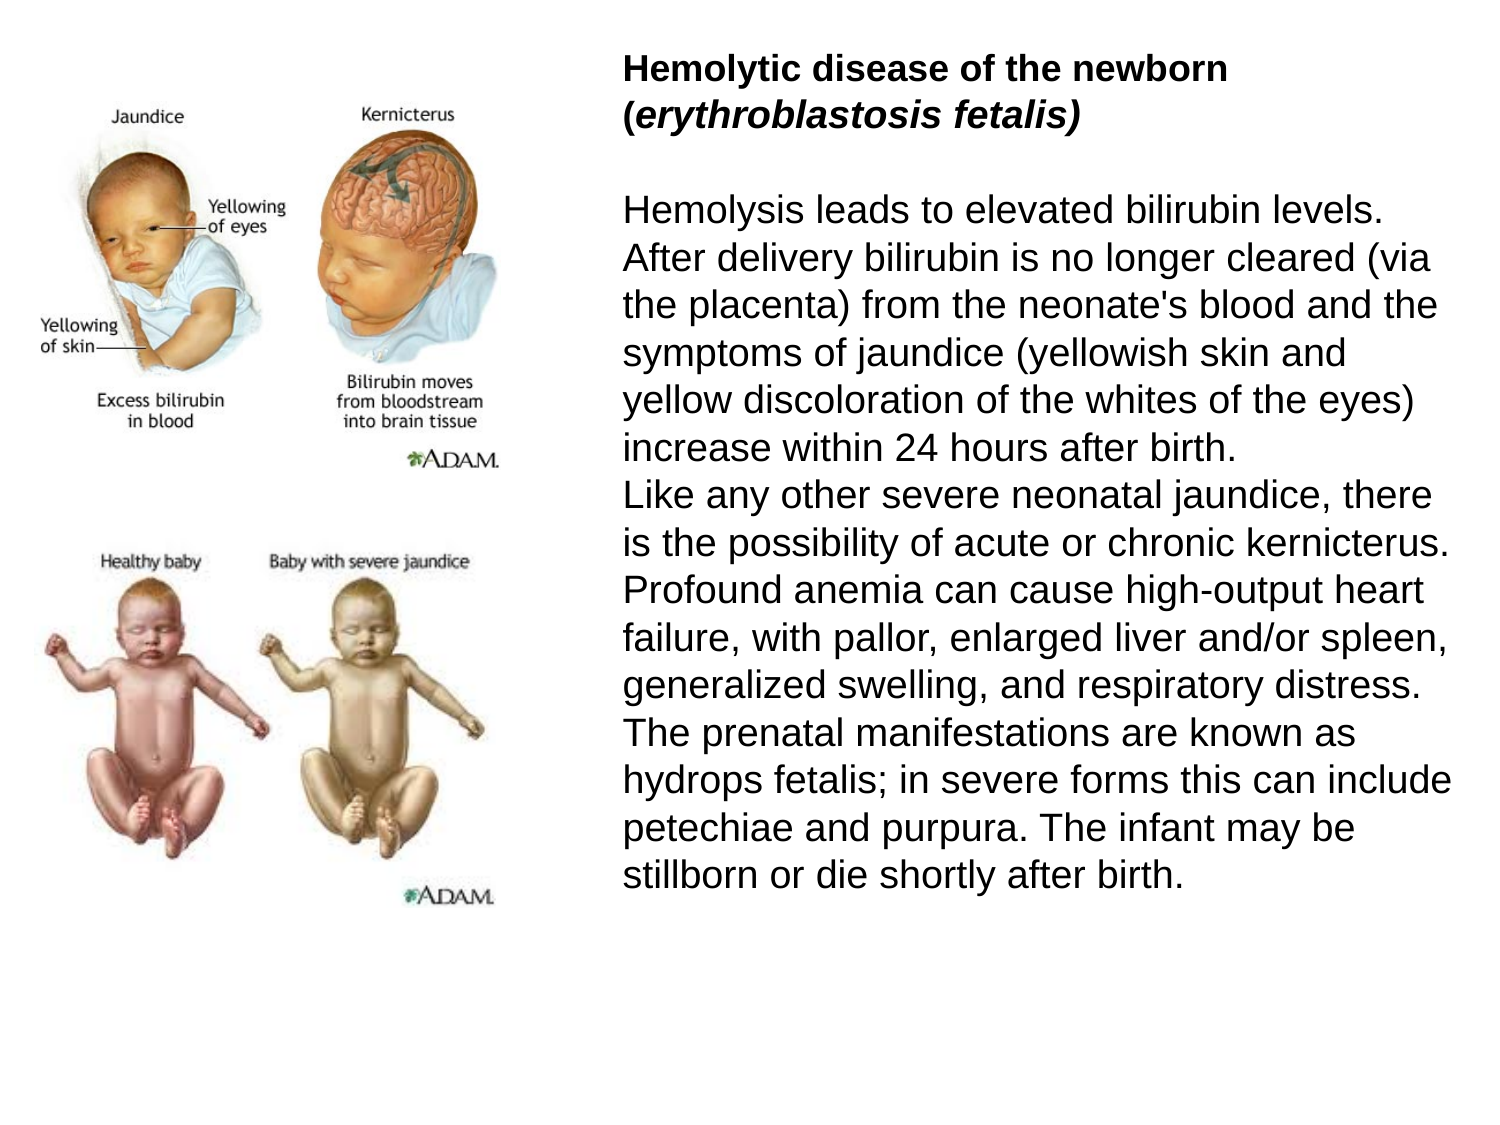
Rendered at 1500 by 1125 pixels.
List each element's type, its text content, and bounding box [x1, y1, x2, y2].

picture [34, 538, 496, 908]
picture [39, 101, 501, 471]
text_box Hemolytic disease of the newborn (erythroblastosis fetalis) Hemolysis leads to elevated bilirubin levels. After delivery bilirubin is no longer cleared (via the placenta) from the neonate's blood and the symptoms of jaundice (yellowish skin and yellow discoloration of the whites of the eyes) increase within 24 hours after birth. Like any other severe neonatal jaundice, there is the possibility of acute or chronic kernicterus. Profound anemia can cause high-output heart failure, with pallor, enlarged liver and/or spleen, generalized swelling, and respiratory distress. The prenatal manifestations are known as hydrops fetalis; in severe forms this can include petechiae and purpura. The infant may be stillborn or die shortly after birth. [608, 37, 1471, 904]
